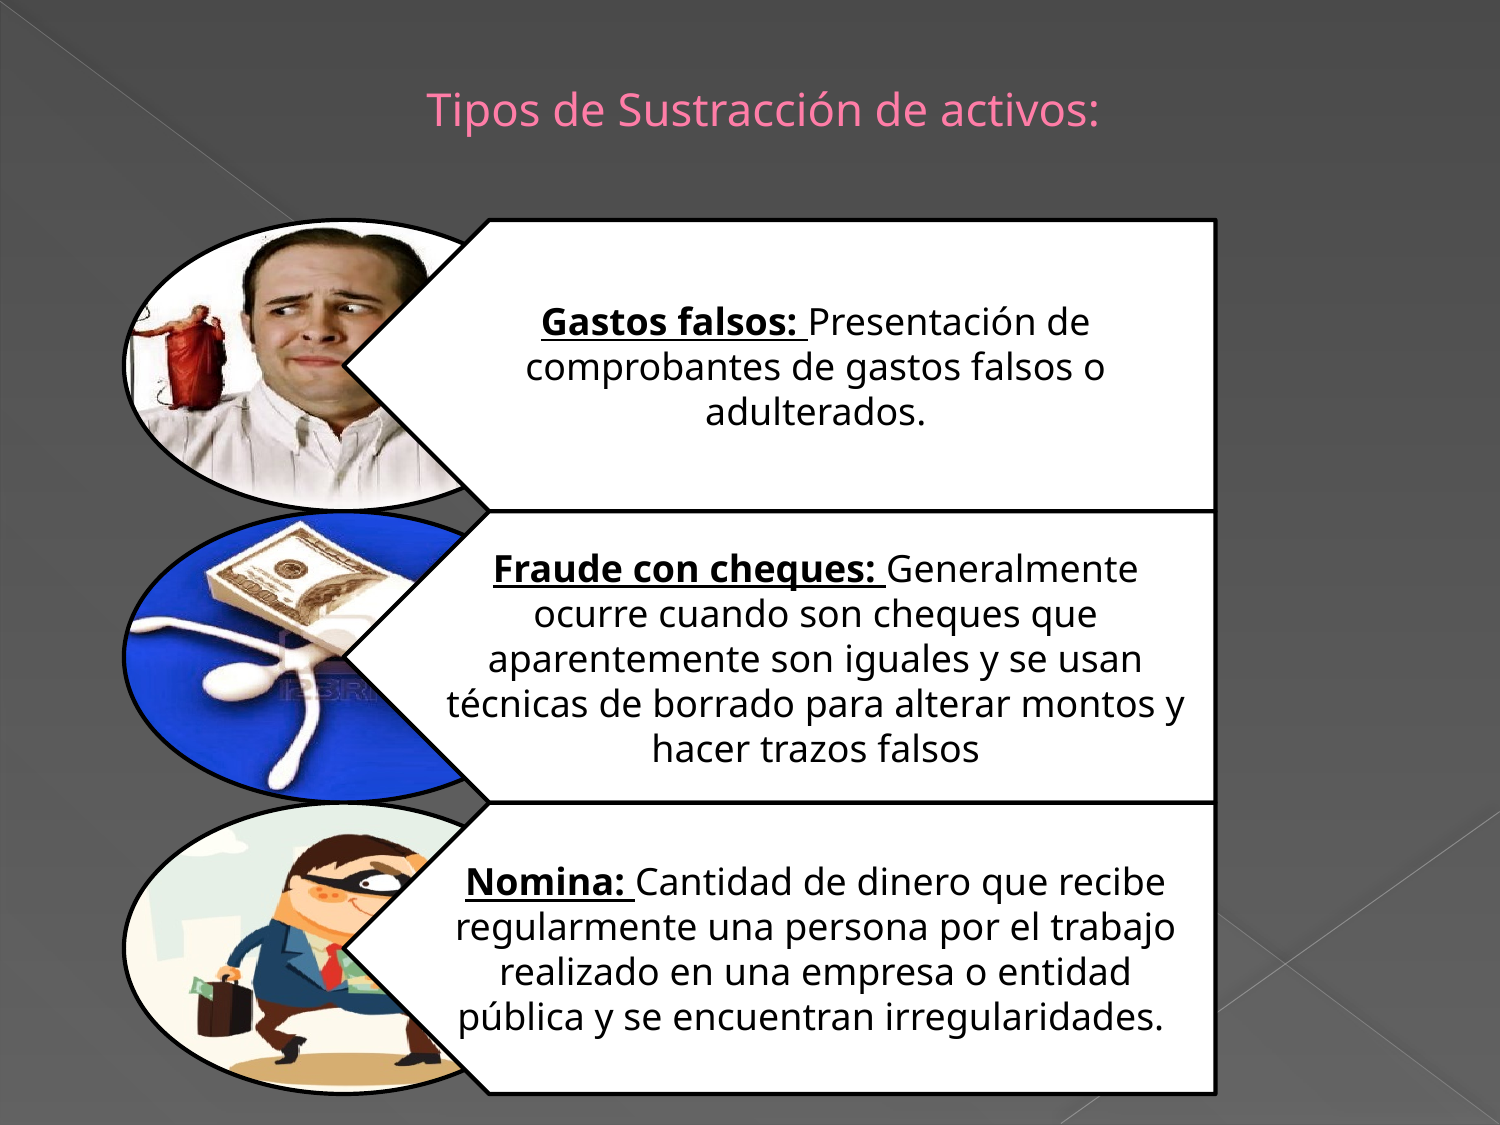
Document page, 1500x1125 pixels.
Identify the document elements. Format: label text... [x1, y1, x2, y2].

title Tipos de Sustracción de activos: [88, 19, 1439, 144]
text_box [123, 219, 1436, 1095]
